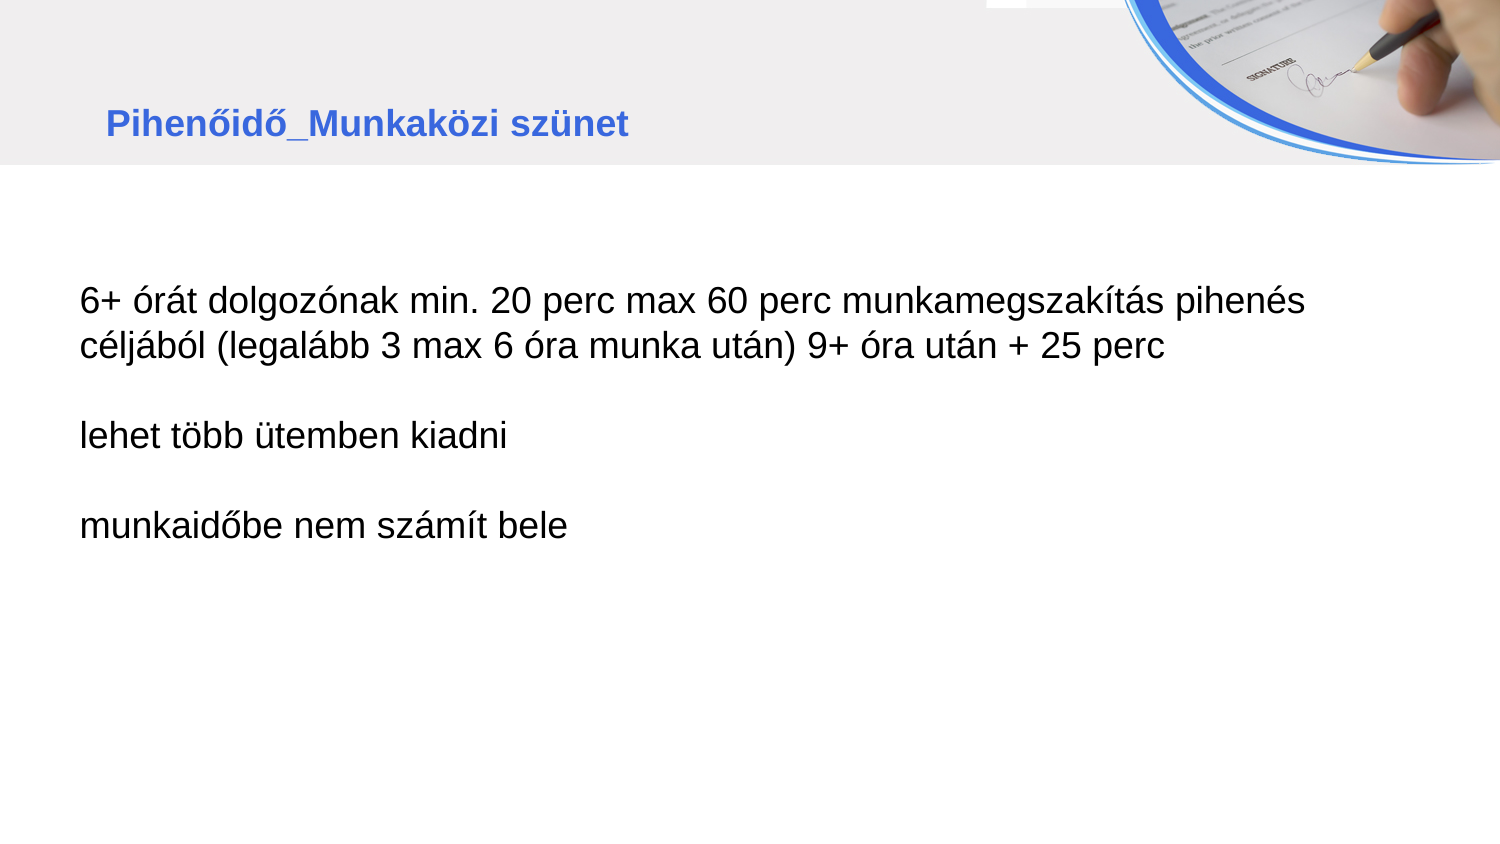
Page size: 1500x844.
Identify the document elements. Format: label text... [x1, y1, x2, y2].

text_box 6+ órát dolgozónak min. 20 perc max 60 perc munkamegszakítás pihenés céljából (legalább 3 max 6 óra munka után) 9+ óra után + 25 perc lehet több ütemben kiadni munkaidőbe nem számít bele [64, 268, 1350, 553]
picture [0, 0, 1500, 844]
text_box Pihenőidő_Munkaközi szünet [91, 91, 645, 151]
